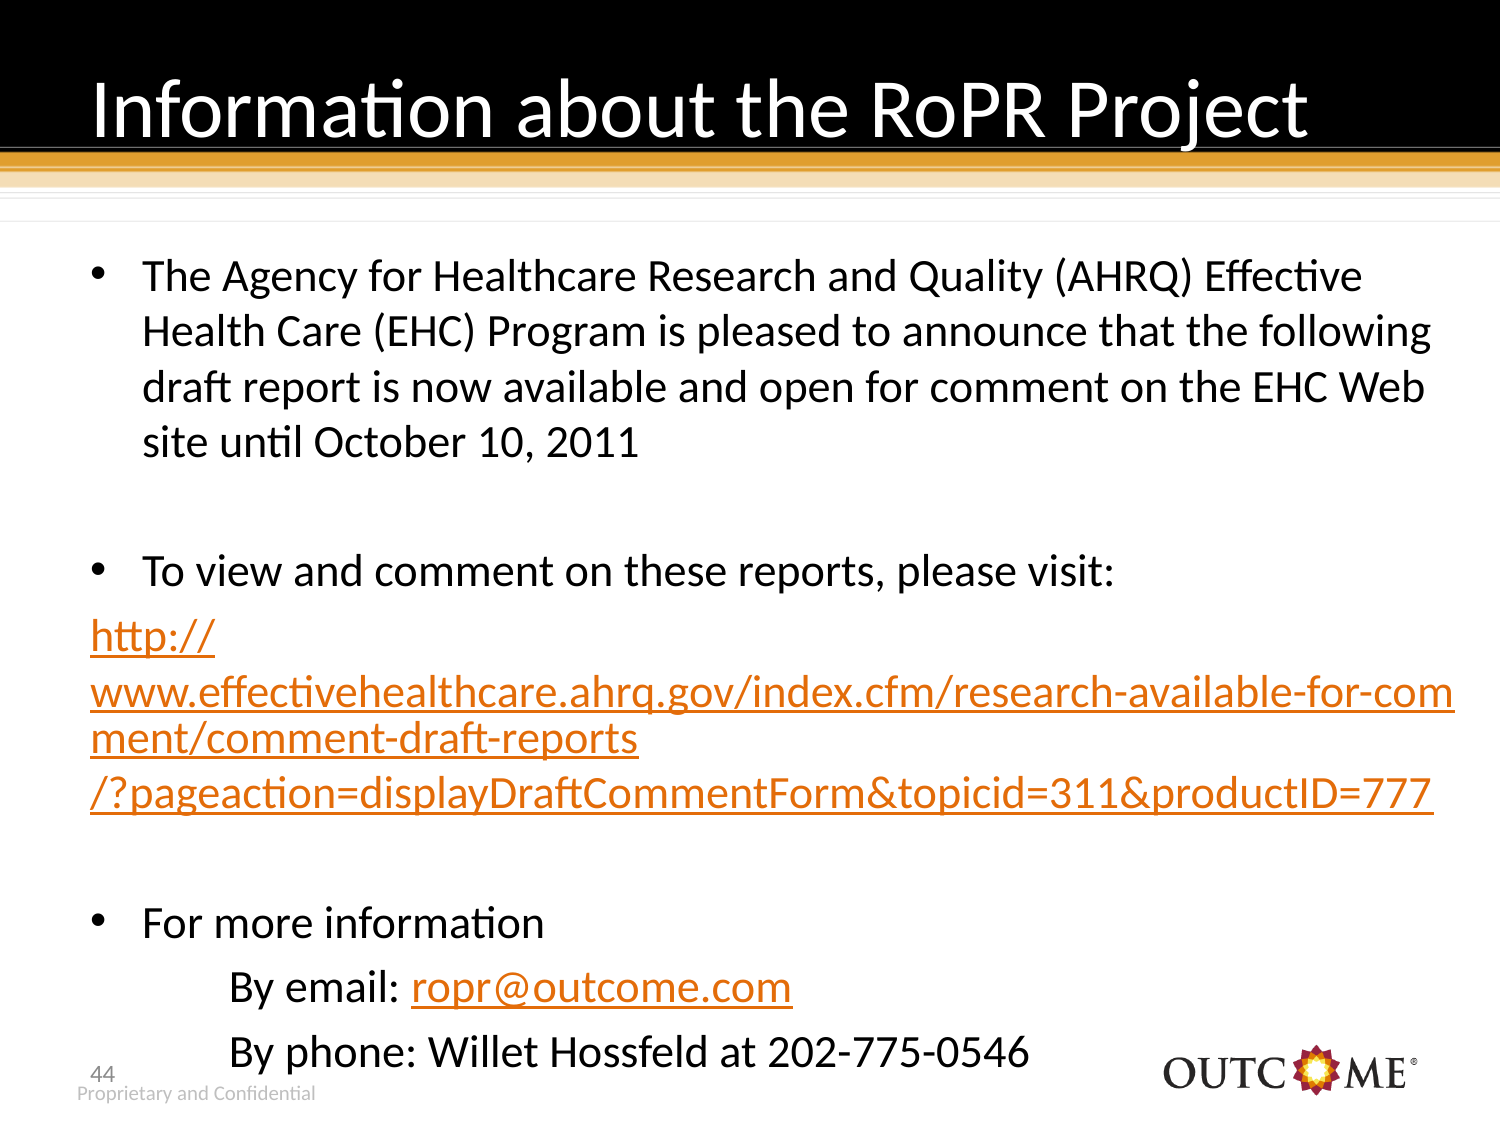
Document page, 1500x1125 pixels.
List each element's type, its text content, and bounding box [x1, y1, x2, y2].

slide_number 43 [75, 1042, 425, 1103]
picture [0, 0, 1500, 223]
title Information about the RoPR Project [75, 45, 1425, 163]
list The Agency for Healthcare Research and Quality (AHRQ) Effective Health Care (EHC) Program is pleased to announce that the following draft report is now available and open for comment on the EHC Web site until October 10, 2011 To view and comment on these reports, please visit: http://www.effectivehealthcare.ahrq.gov/index.cfm/research-available-for-comment/comment-draft-reports/?pageaction=displayDraftCommentForm&topicid=311&productID=777 For more information By email: ropr@outcome.com By phone: Willet Hossfeld at 202-775-0546 [75, 237, 1475, 1113]
